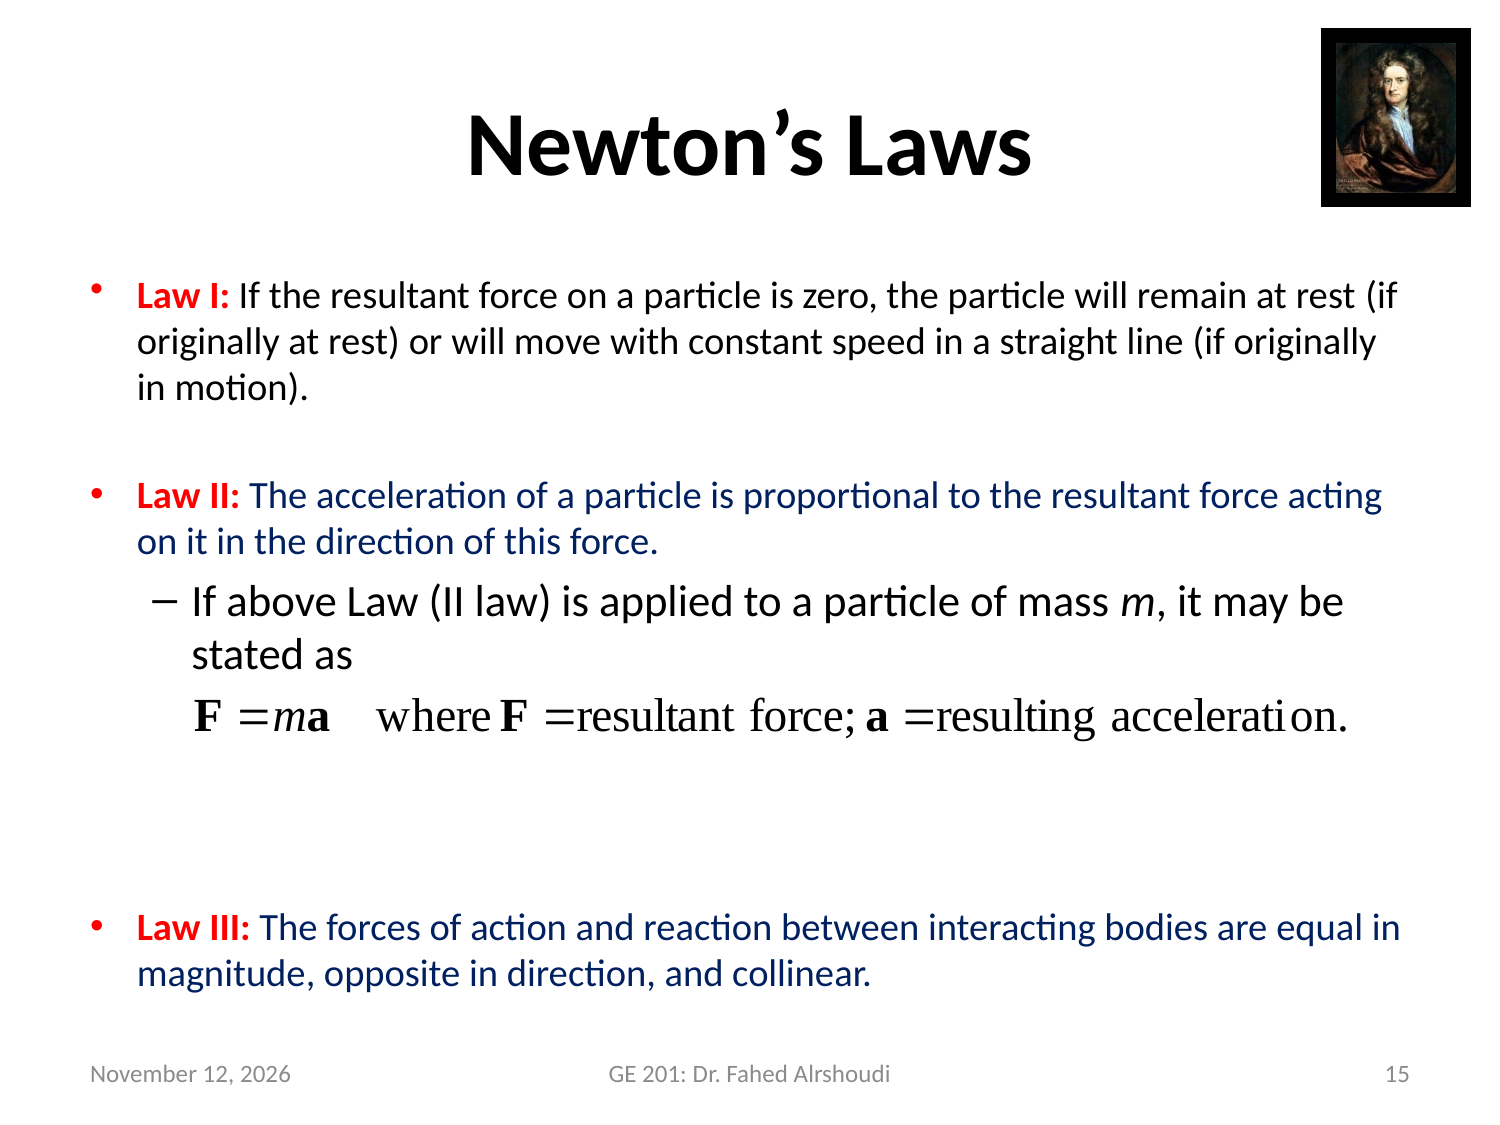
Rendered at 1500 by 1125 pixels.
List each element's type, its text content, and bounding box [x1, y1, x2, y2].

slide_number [75, 1042, 425, 1103]
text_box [187, 687, 1357, 751]
slide_number 15 [1074, 1042, 1425, 1103]
footer GE 201: Dr. Fahed Alrshoudi [512, 1042, 988, 1103]
list Law I: If the resultant force on a particle is zero, the particle will remain at rest (if originally at rest) or will move with constant speed in a straight line (if originally in motion). Law II: The acceleration of a particle is proportional to the resultant force acting on it in the direction of this force. If above Law (II law) is applied to a particle of mass m, it may be stated as Law III: The forces of action and reaction between interacting bodies are equal in magnitude, opposite in direction, and collinear. [75, 262, 1425, 1005]
picture [1335, 42, 1457, 194]
title Newton’s Laws [75, 45, 1425, 233]
